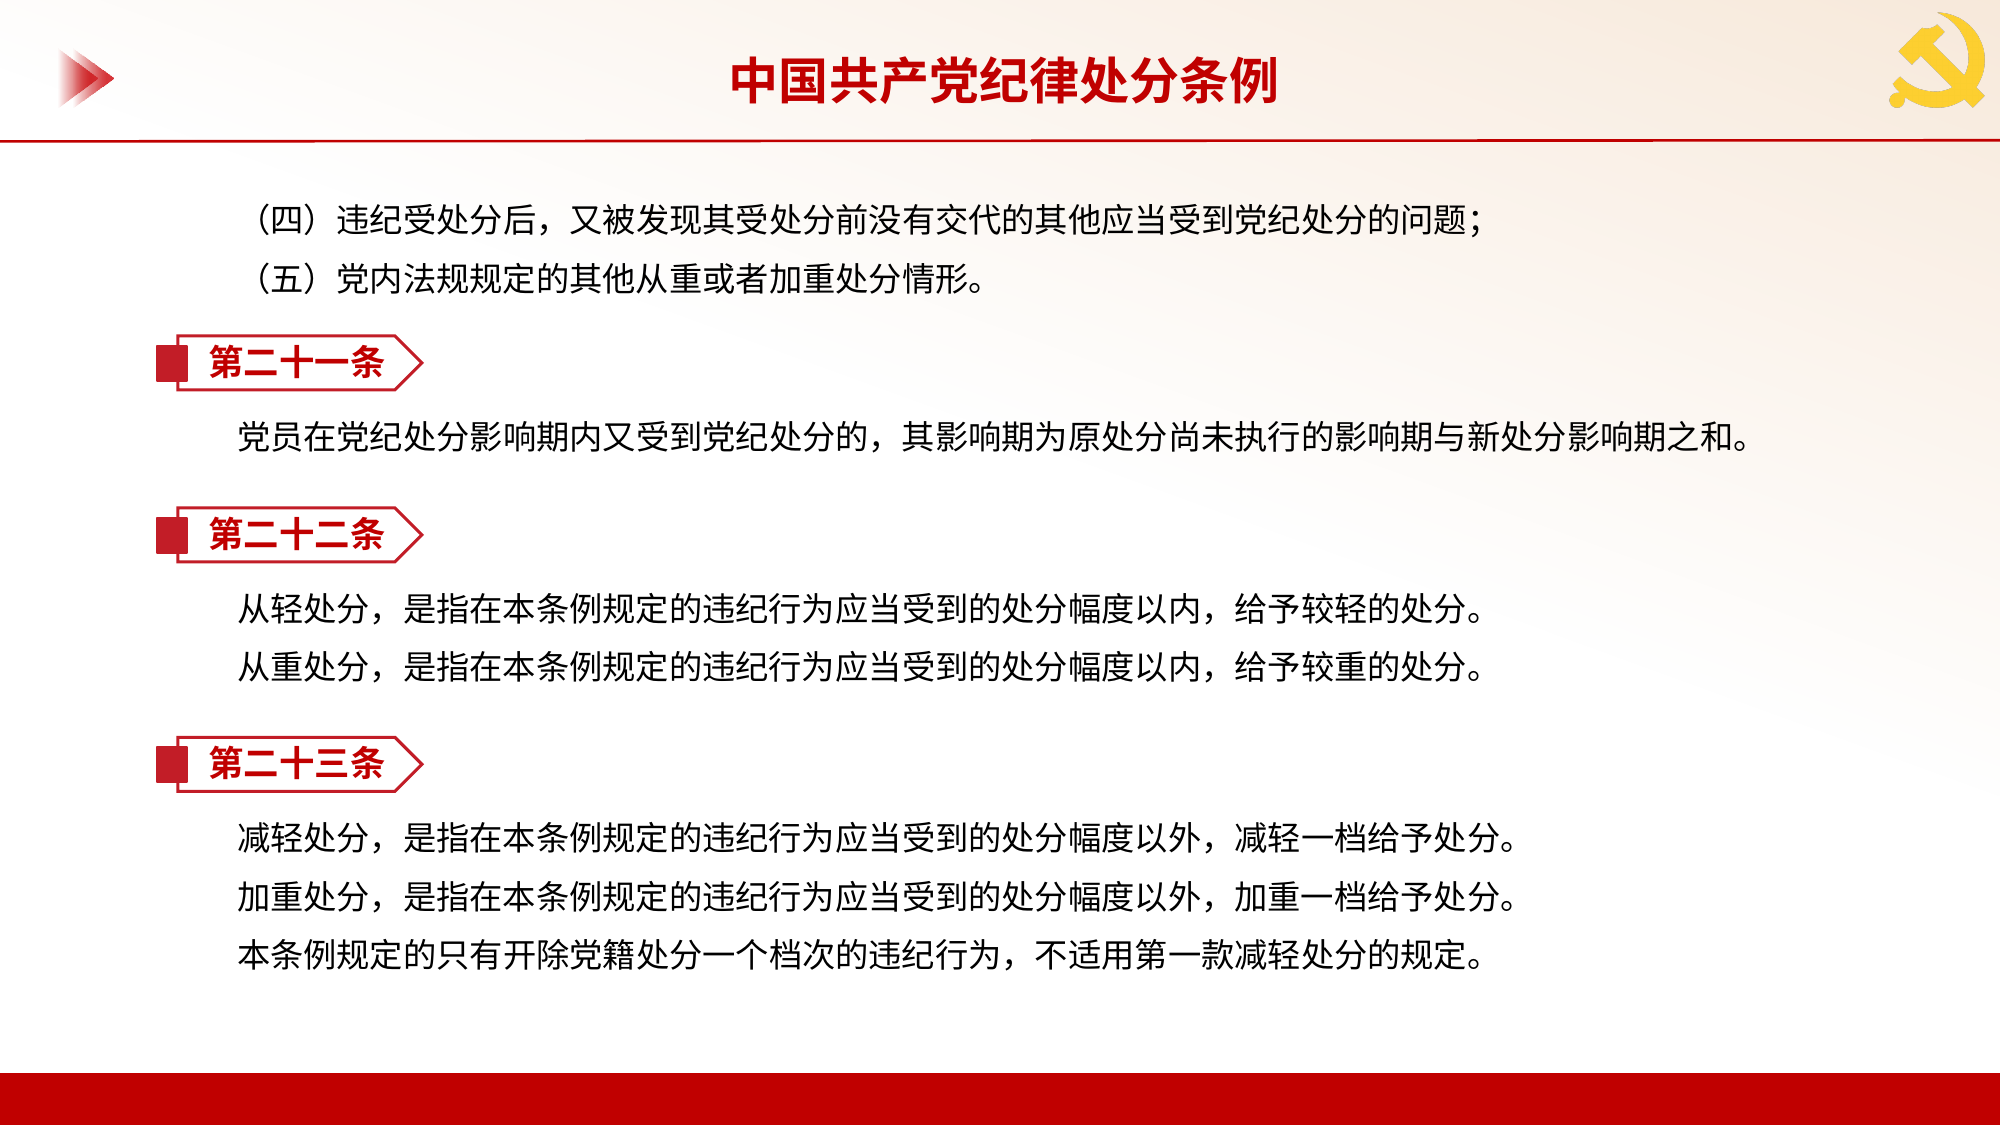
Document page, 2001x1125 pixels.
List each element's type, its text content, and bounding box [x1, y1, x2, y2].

text_box [0, 1072, 2000, 1125]
text_box 从轻处分，是指在本条例规定的违纪行为应当受到的处分幅度以内，给予较轻的处分。 从重处分，是指在本条例规定的违纪行为应当受到的处分幅度以内，给予较重的处分。 [157, 562, 1850, 644]
text_box 减轻处分，是指在本条例规定的违纪行为应当受到的处分幅度以外，减轻一档给予处分。 加重处分，是指在本条例规定的违纪行为应当受到的处分幅度以外，加重一档给予处分。 本条例规定的只有开除党籍处分一个档次的违纪行为，不适用第一款减轻处分的规定。 [157, 791, 1850, 873]
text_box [156, 504, 422, 563]
text_box （四）违纪受处分后，又被发现其受处分前没有交代的其他应当受到党纪处分的问题； （五）党内法规规定的其他从重或者加重处分情形。 [157, 173, 1850, 266]
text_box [156, 332, 422, 391]
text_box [156, 734, 422, 792]
text_box 党员在党纪处分影响期内又受到党纪处分的，其影响期为原处分尚未执行的影响期与新处分影响期之和。 [157, 390, 1850, 472]
text_box 中国共产党纪律处分条例 [303, 29, 1705, 117]
picture [1889, 12, 1985, 108]
